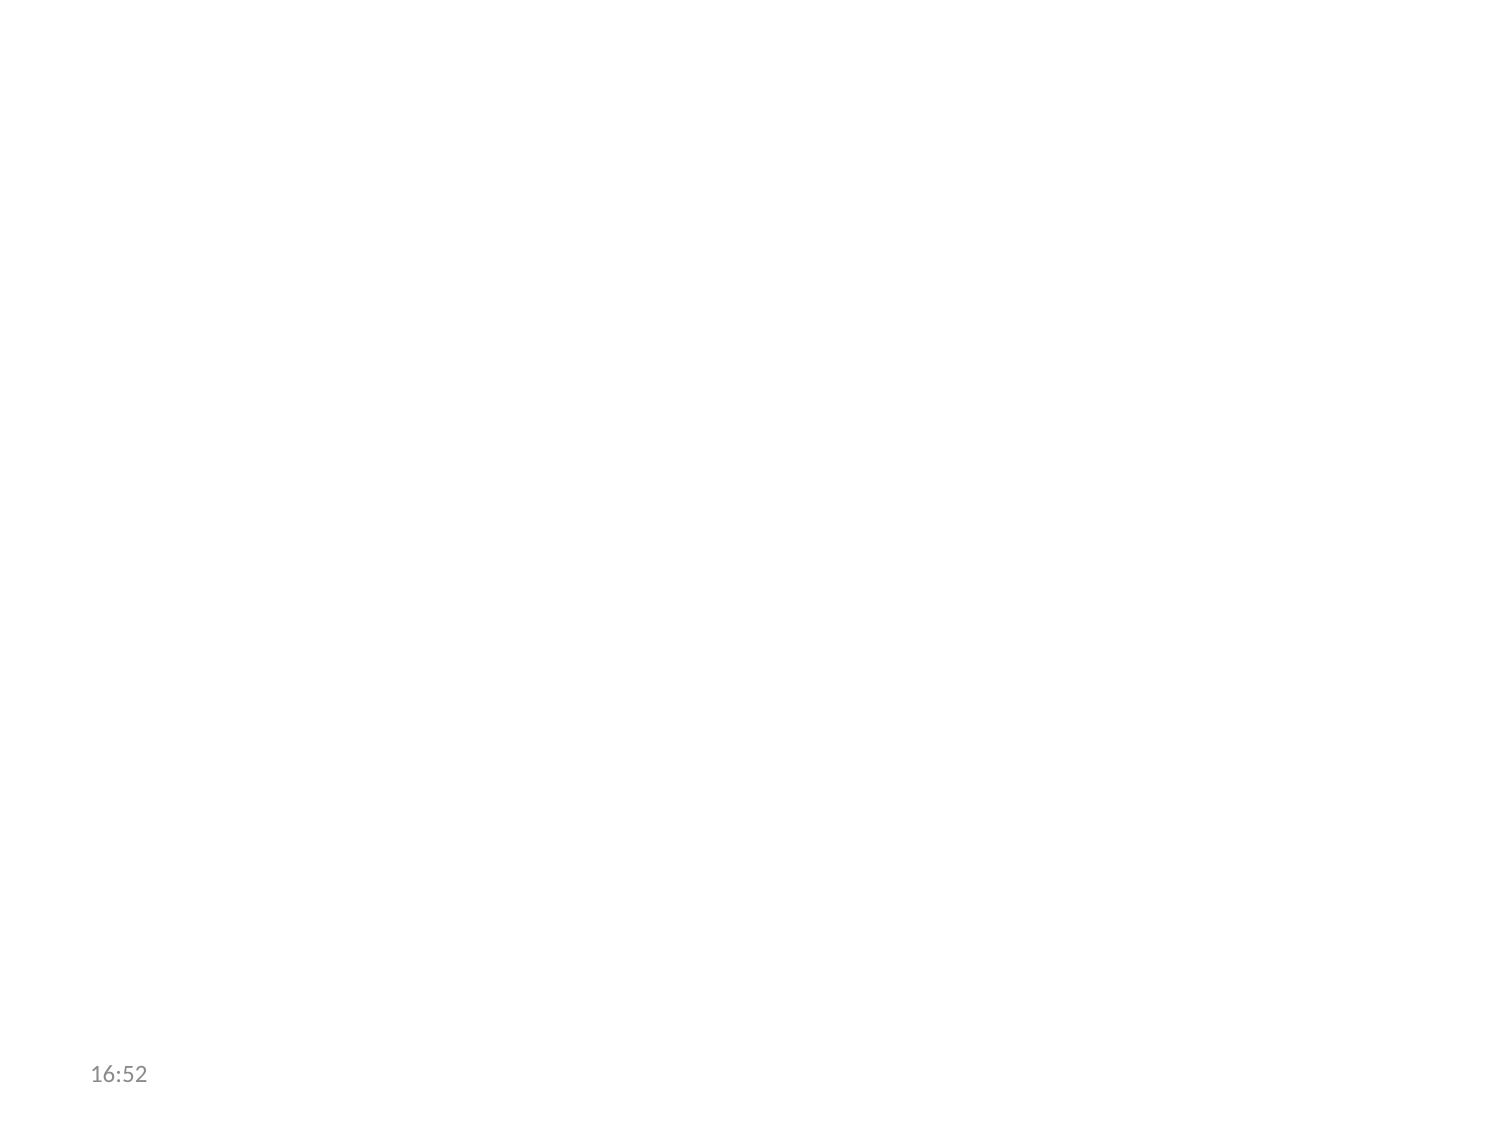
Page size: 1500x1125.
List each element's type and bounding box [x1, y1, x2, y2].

slide_number [75, 1042, 425, 1103]
